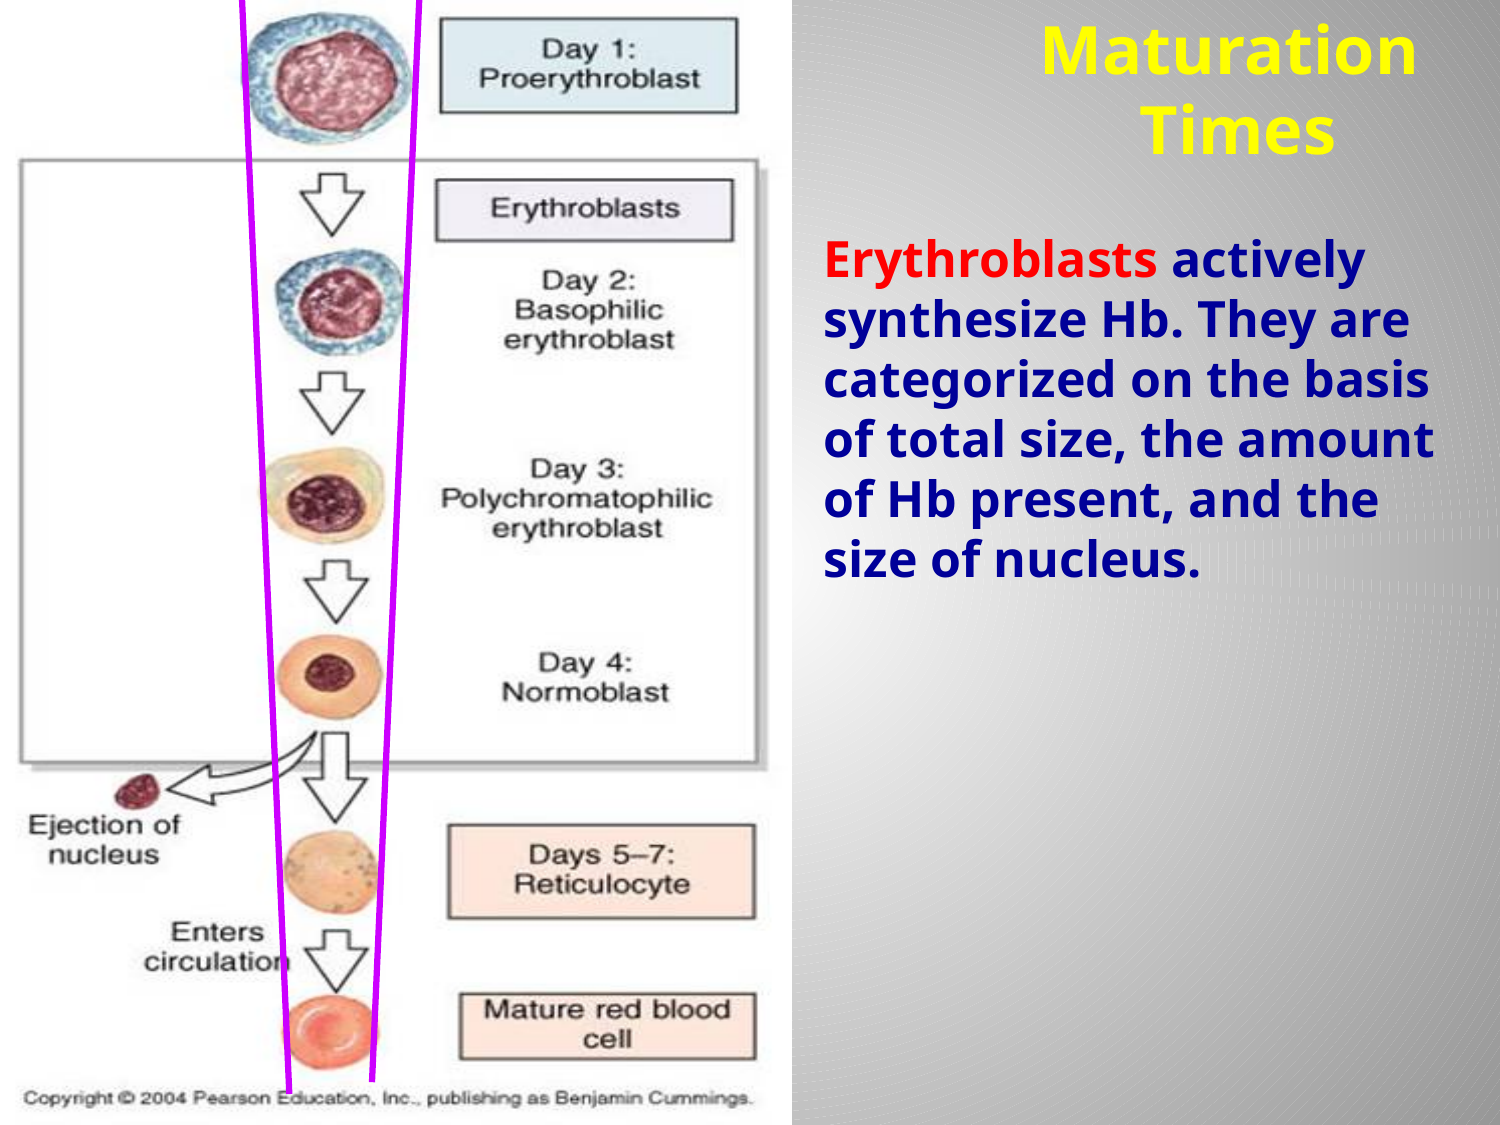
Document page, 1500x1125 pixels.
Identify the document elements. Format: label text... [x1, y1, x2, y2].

picture [0, 0, 792, 1125]
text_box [371, 0, 420, 1083]
text_box Maturation Times [997, 0, 1461, 175]
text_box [241, 0, 290, 1095]
text_box Erythroblasts actively synthesize Hb. They are categorized on the basis of total size, the amount of Hb present, and the size of nucleus. [809, 219, 1471, 595]
